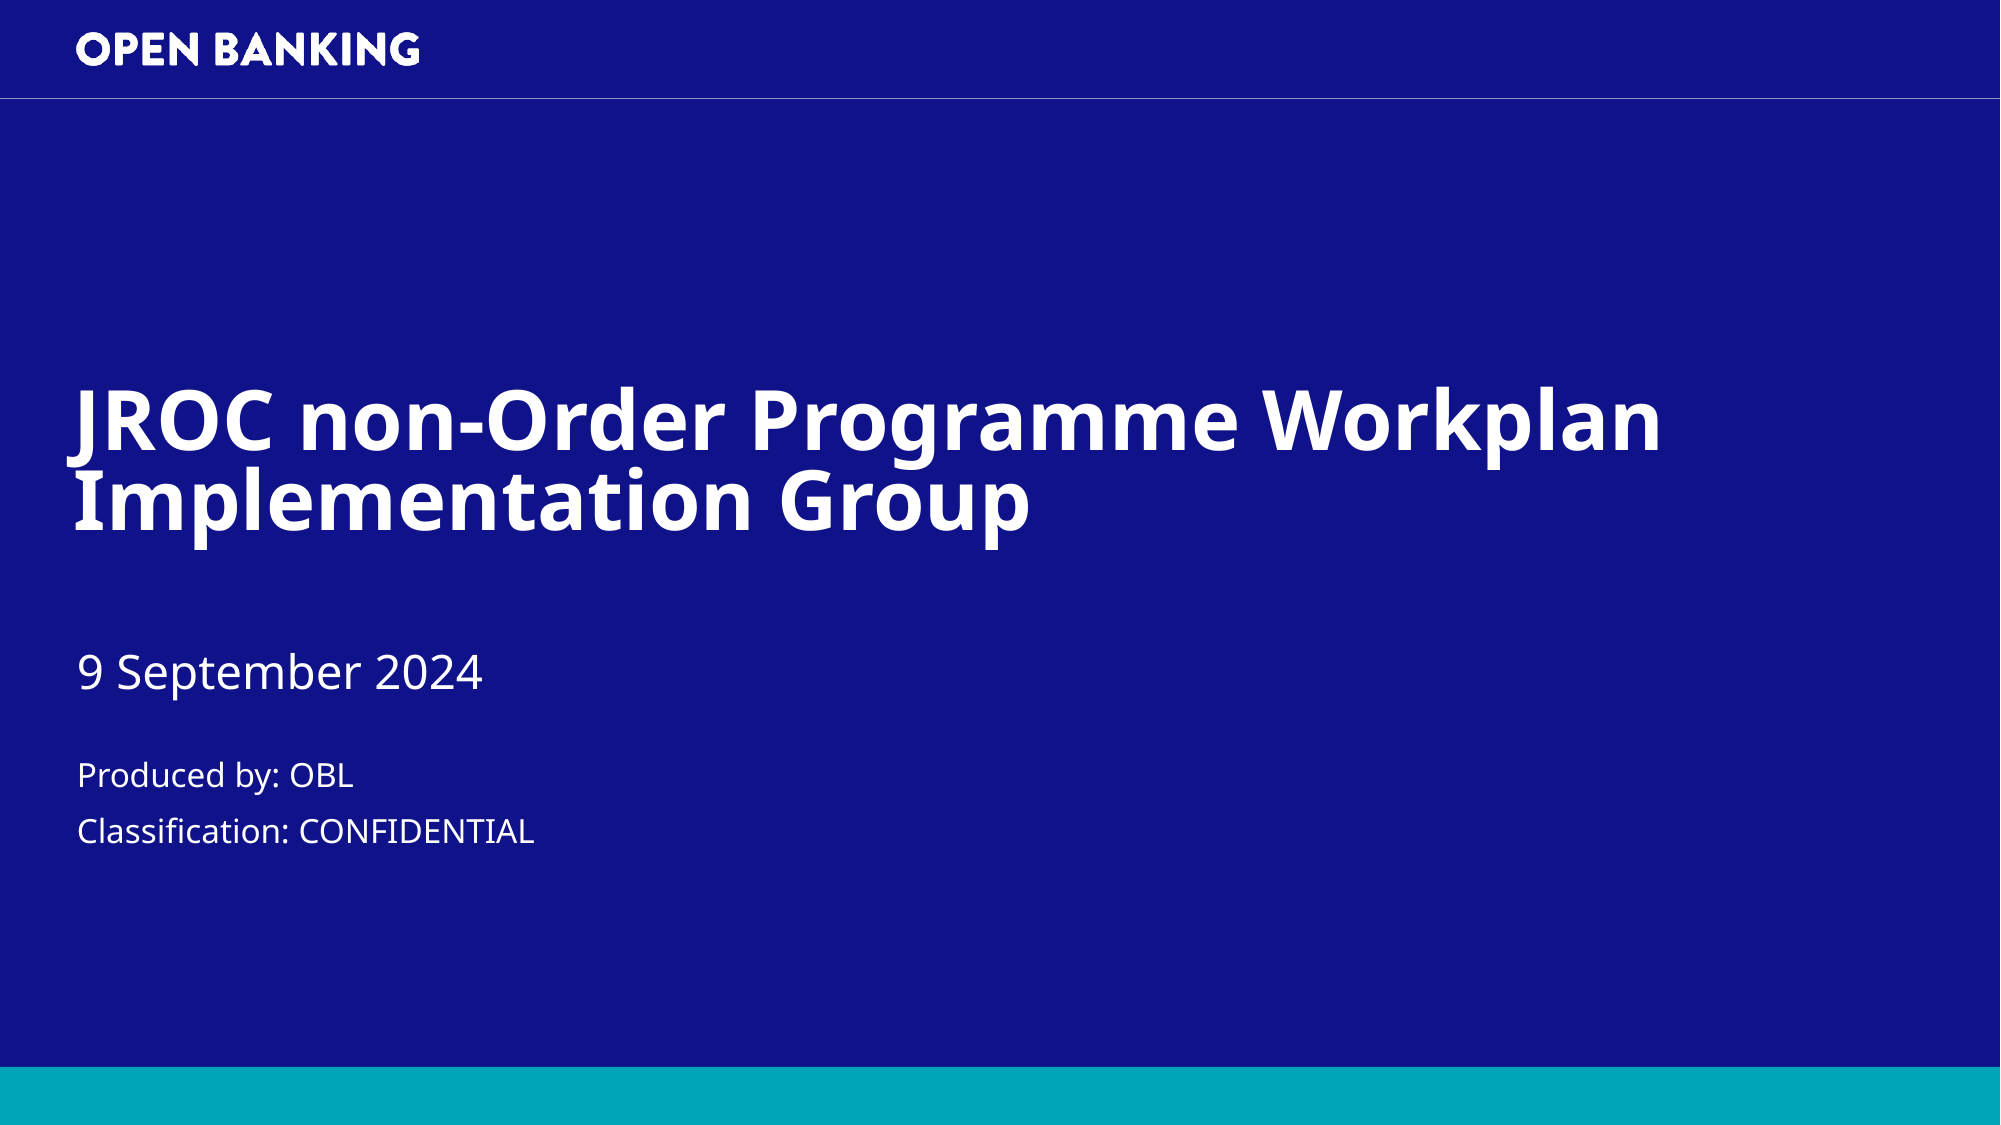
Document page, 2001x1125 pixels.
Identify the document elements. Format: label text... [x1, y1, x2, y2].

text_box [401, 1063, 1660, 1124]
list Produced by: OBL Classification: CONFIDENTIAL [61, 751, 1608, 931]
subtitle 9 September 2024 [61, 641, 1753, 708]
picture [43, 0, 452, 99]
title JROC non-Order Programme Workplan Implementation Group [59, 83, 1886, 554]
